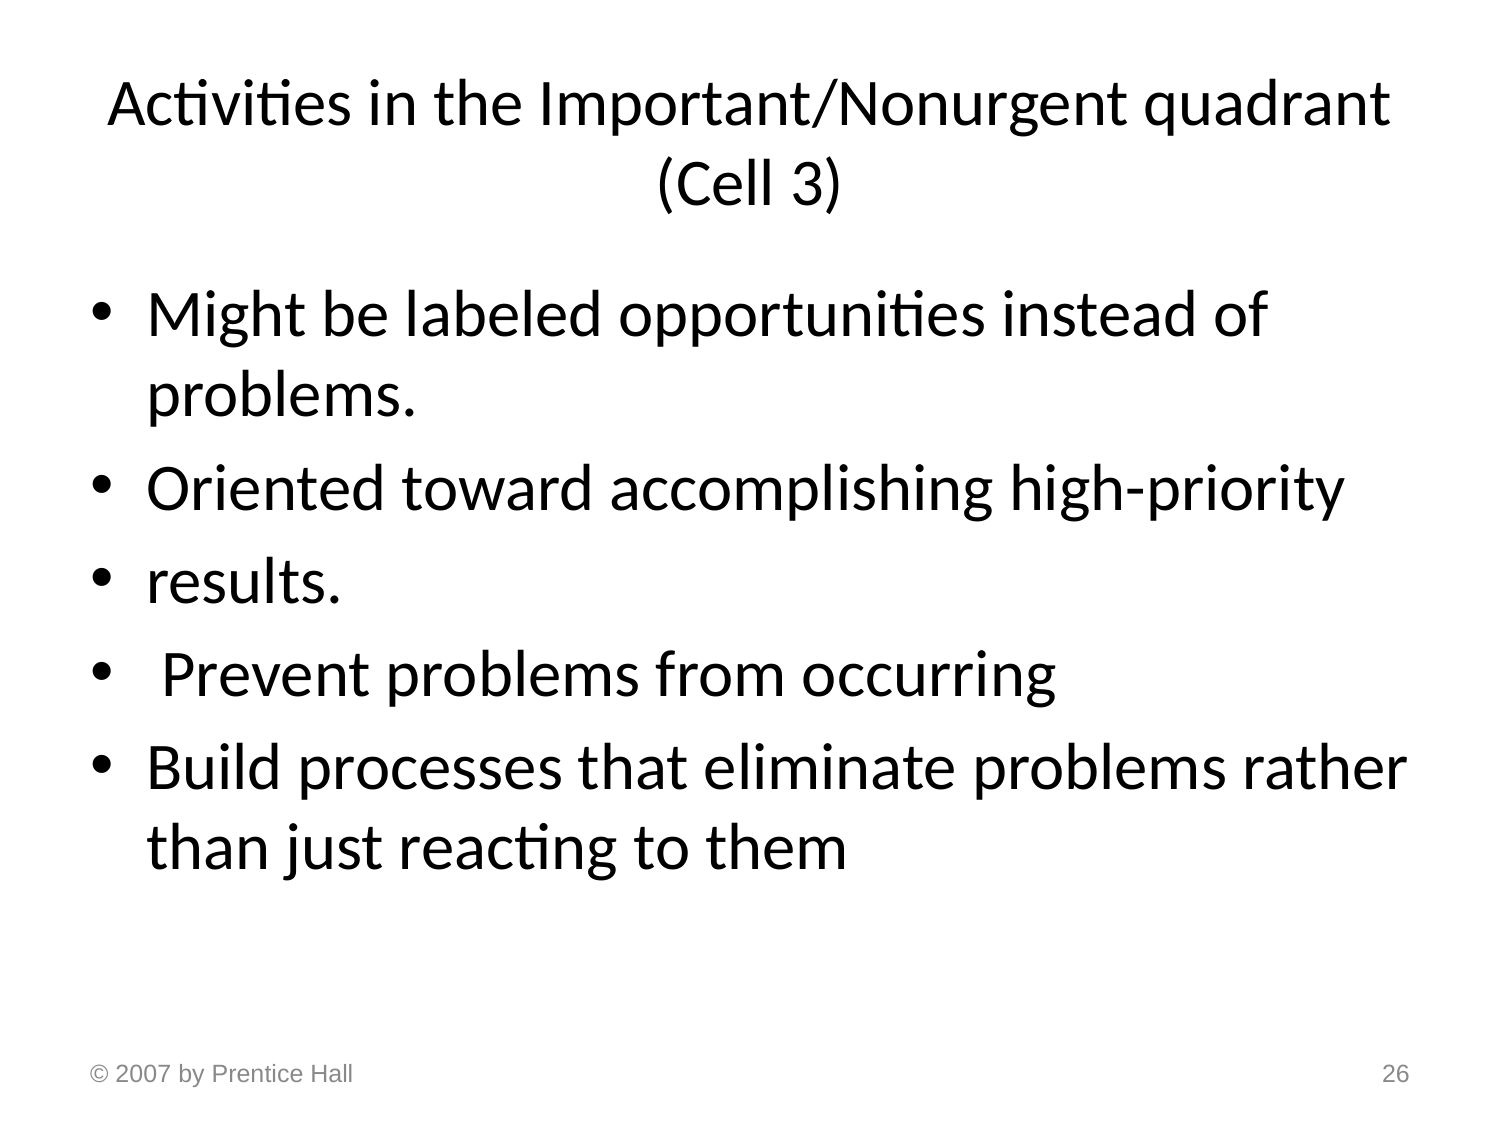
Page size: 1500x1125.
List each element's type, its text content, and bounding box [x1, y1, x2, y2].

title Activities in the Important/Nonurgent quadrant (Cell 3) [75, 45, 1425, 233]
list Might be labeled opportunities instead of problems. Oriented toward accomplishing high-priority results. Prevent problems from occurring Build processes that eliminate problems rather than just reacting to them [75, 262, 1425, 1005]
slide_number © 2007 by Prentice Hall [75, 1042, 425, 1103]
slide_number 26 [1074, 1042, 1425, 1103]
